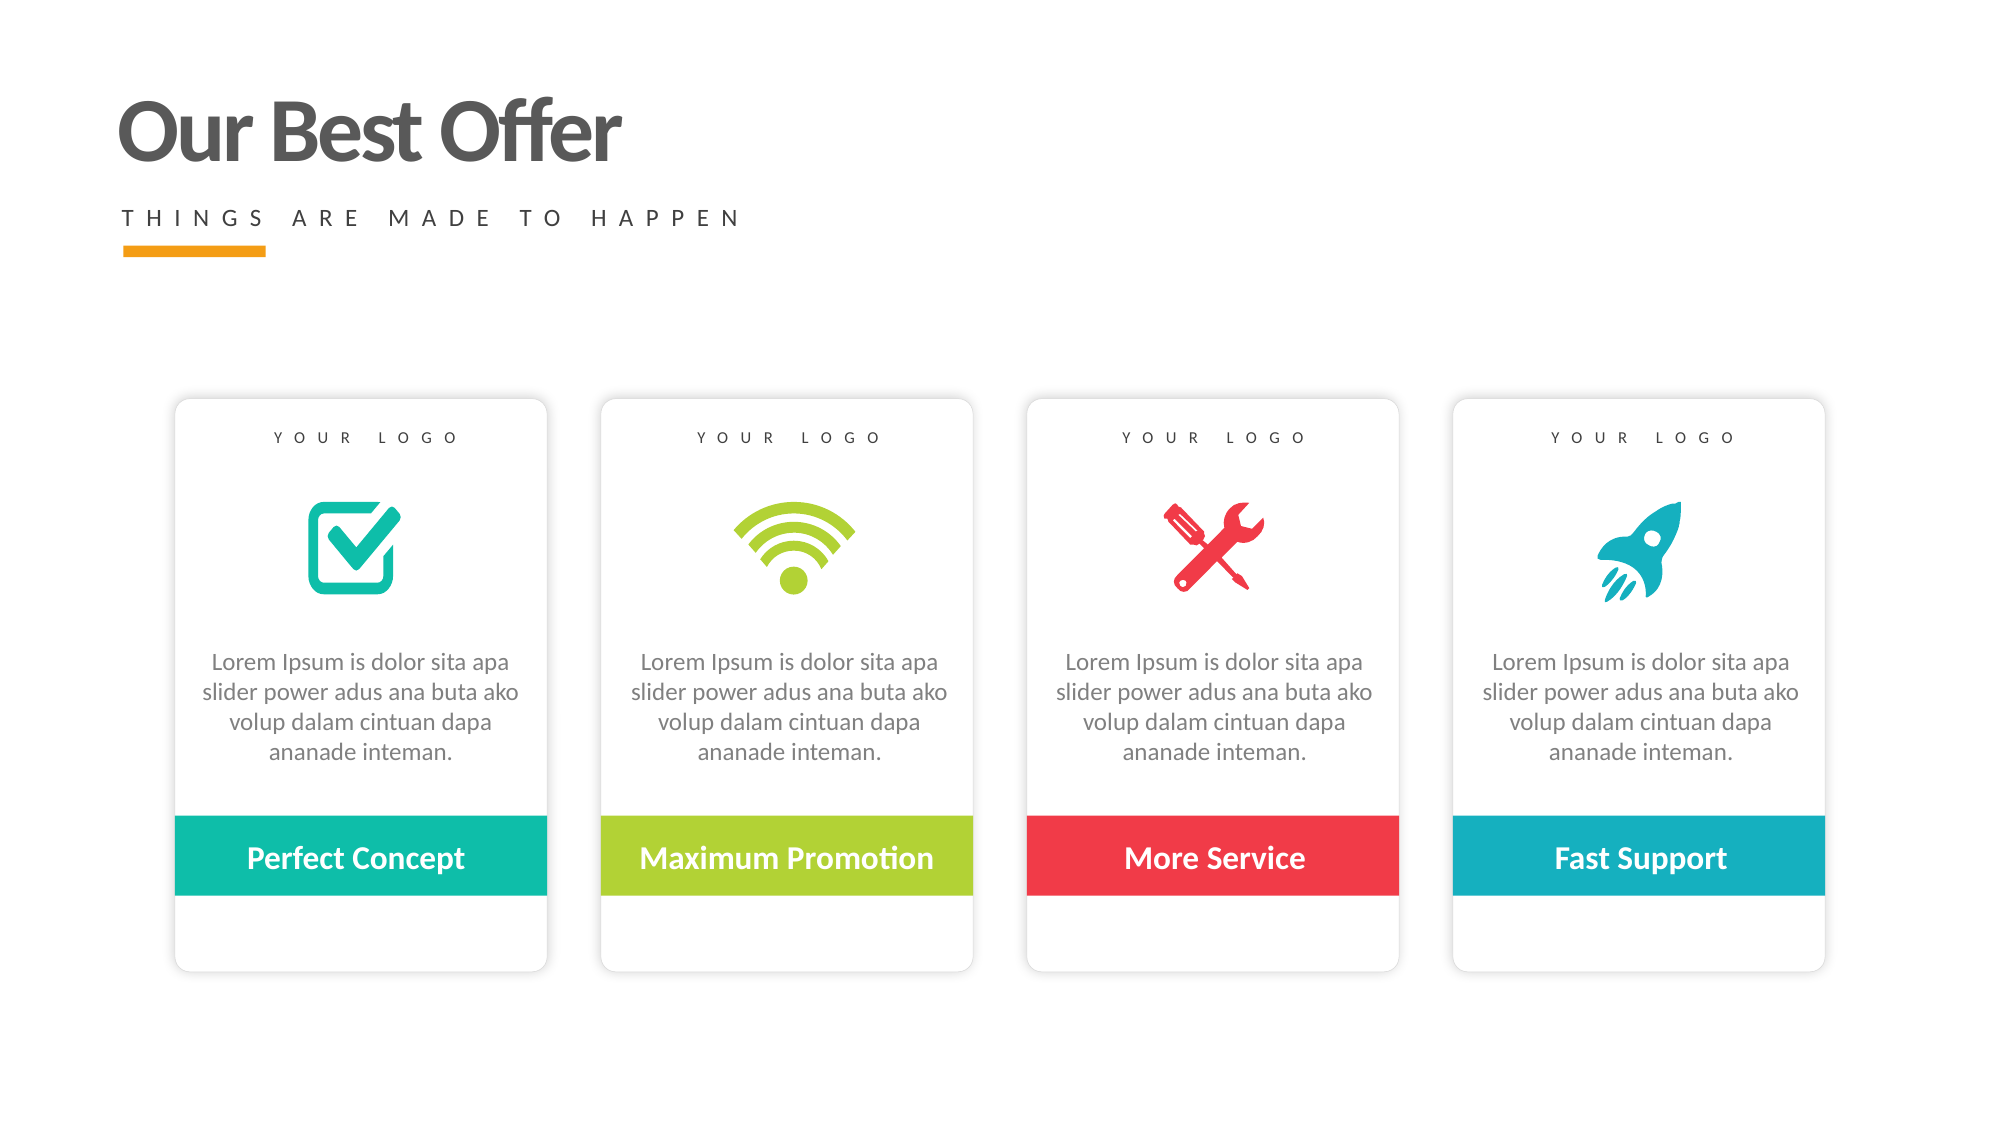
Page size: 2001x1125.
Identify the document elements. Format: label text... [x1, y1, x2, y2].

text_box Our Best Offer [102, 92, 1110, 185]
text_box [1026, 398, 1401, 972]
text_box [1452, 398, 1828, 972]
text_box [600, 398, 976, 972]
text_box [106, 202, 839, 258]
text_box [174, 398, 548, 972]
